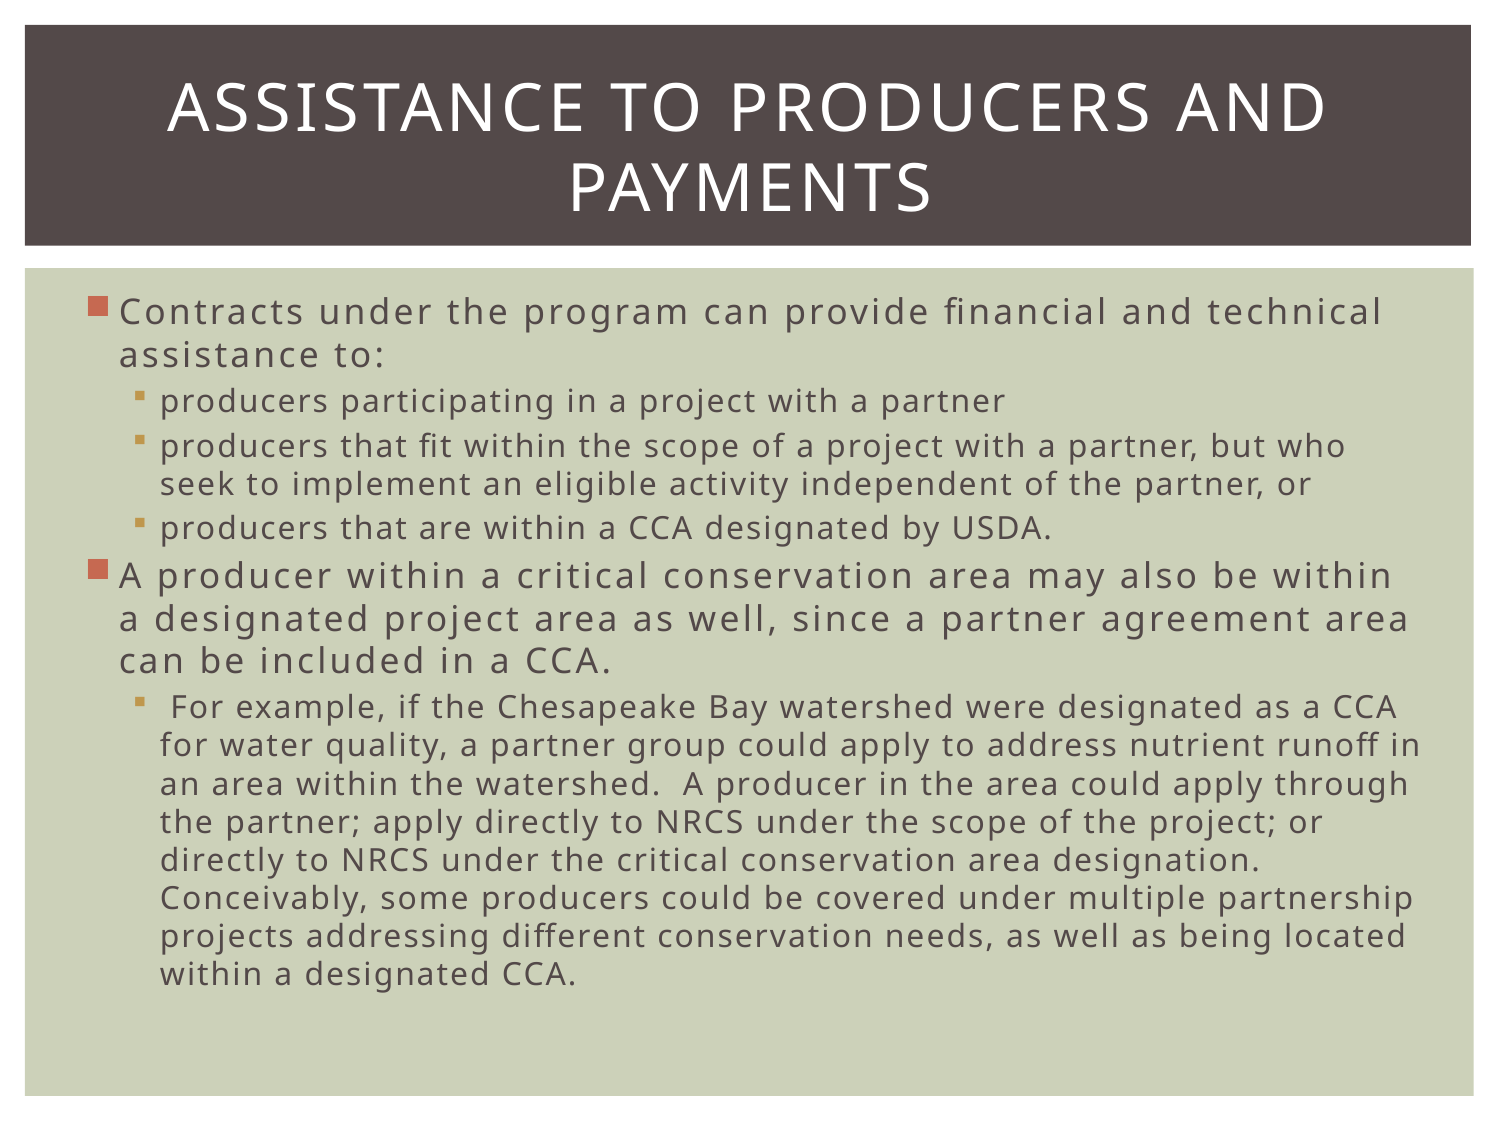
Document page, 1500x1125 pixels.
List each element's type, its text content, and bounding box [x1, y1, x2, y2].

title ASSISTANCE TO PRODUCERS AND PAYMENTS [62, 58, 1438, 232]
list Contracts under the program can provide financial and technical assistance to: producers participating in a project with a partner producers that fit within the scope of a project with a partner, but who seek to implement an eligible activity independent of the partner, or producers that are within a CCA designated by USDA. A producer within a critical conservation area may also be within a designated project area as well, since a partner agreement area can be included in a CCA. For example, if the Chesapeake Bay watershed were designated as a CCA for water quality, a partner group could apply to address nutrient runoff in an area within the watershed. A producer in the area could apply through the partner; apply directly to NRCS under the scope of the project; or directly to NRCS under the critical conservation area designation. Conceivably, some producers could be covered under multiple partnership projects addressing different conservation needs, as well as being located within a designated CCA. [62, 281, 1442, 1005]
